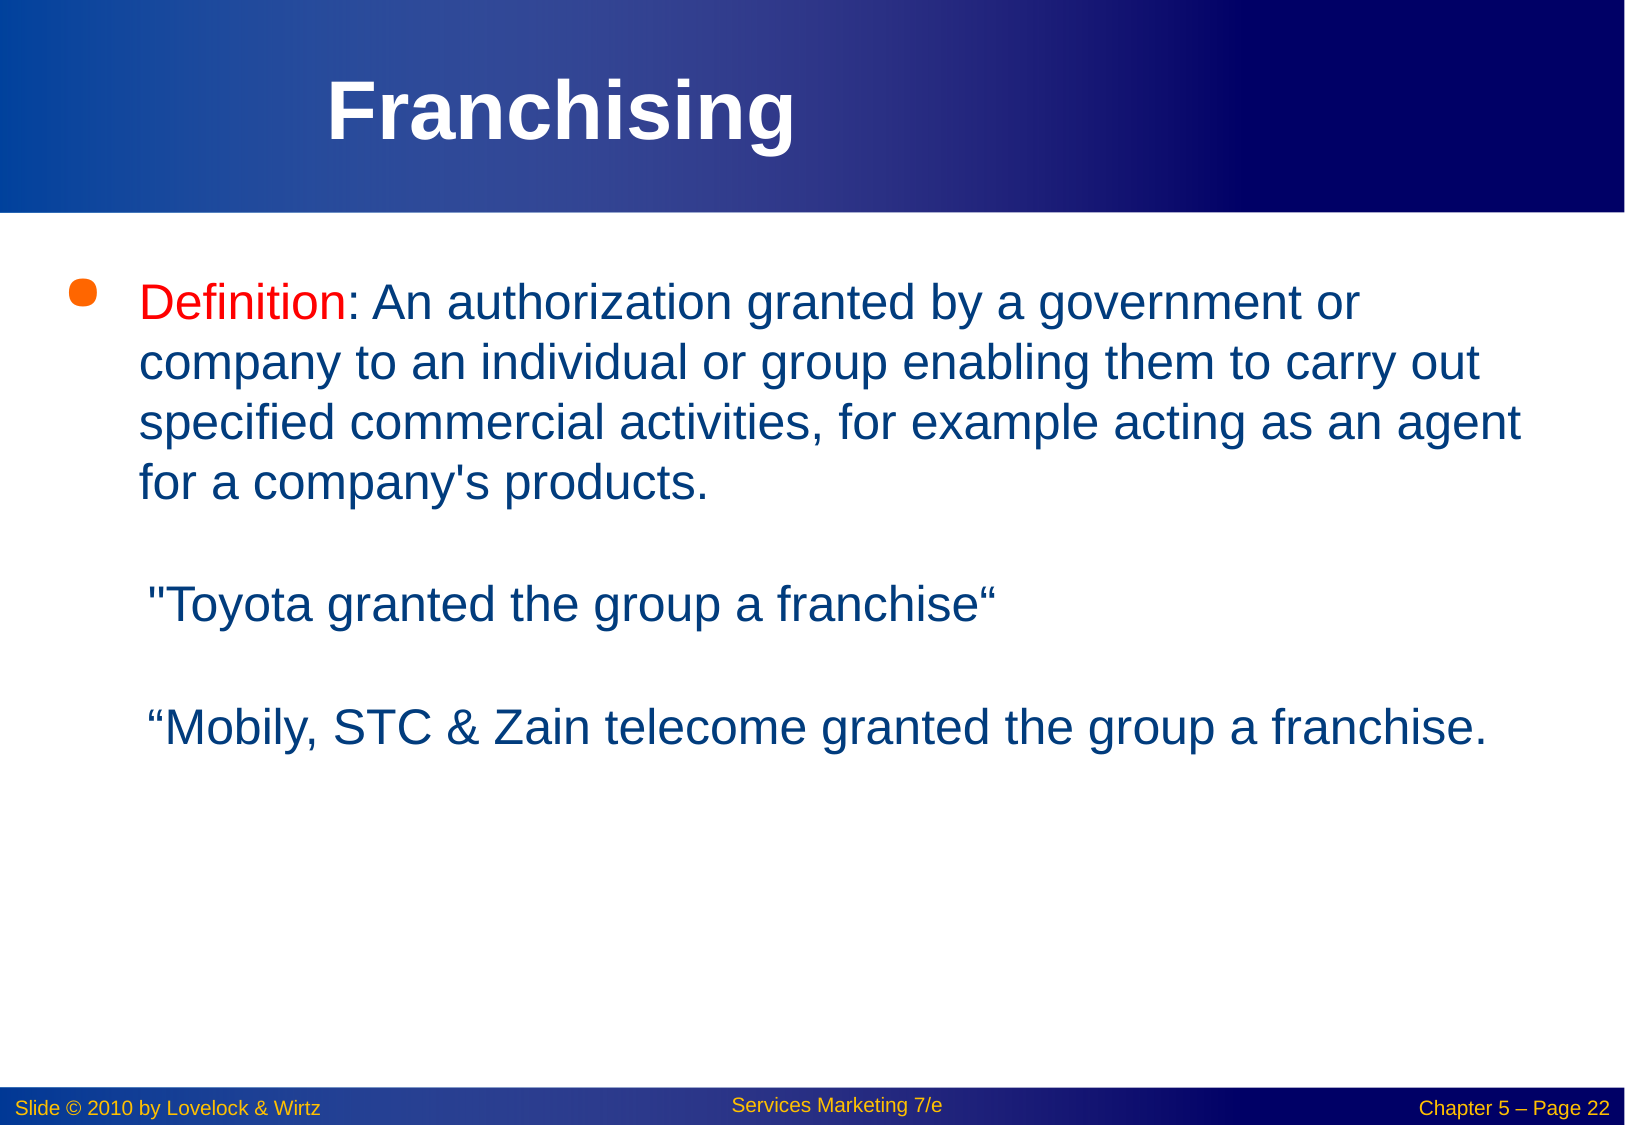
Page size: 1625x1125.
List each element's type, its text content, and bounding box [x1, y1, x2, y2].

title Franchising [36, 37, 1088, 176]
list Definition: An authorization granted by a government or company to an individual or group enabling them to carry out specified commercial activities, for example acting as an agent for a company's products. "Toyota granted the group a franchise“ “Mobily, STC & Zain telecome granted the group a franchise. [49, 261, 1588, 1051]
